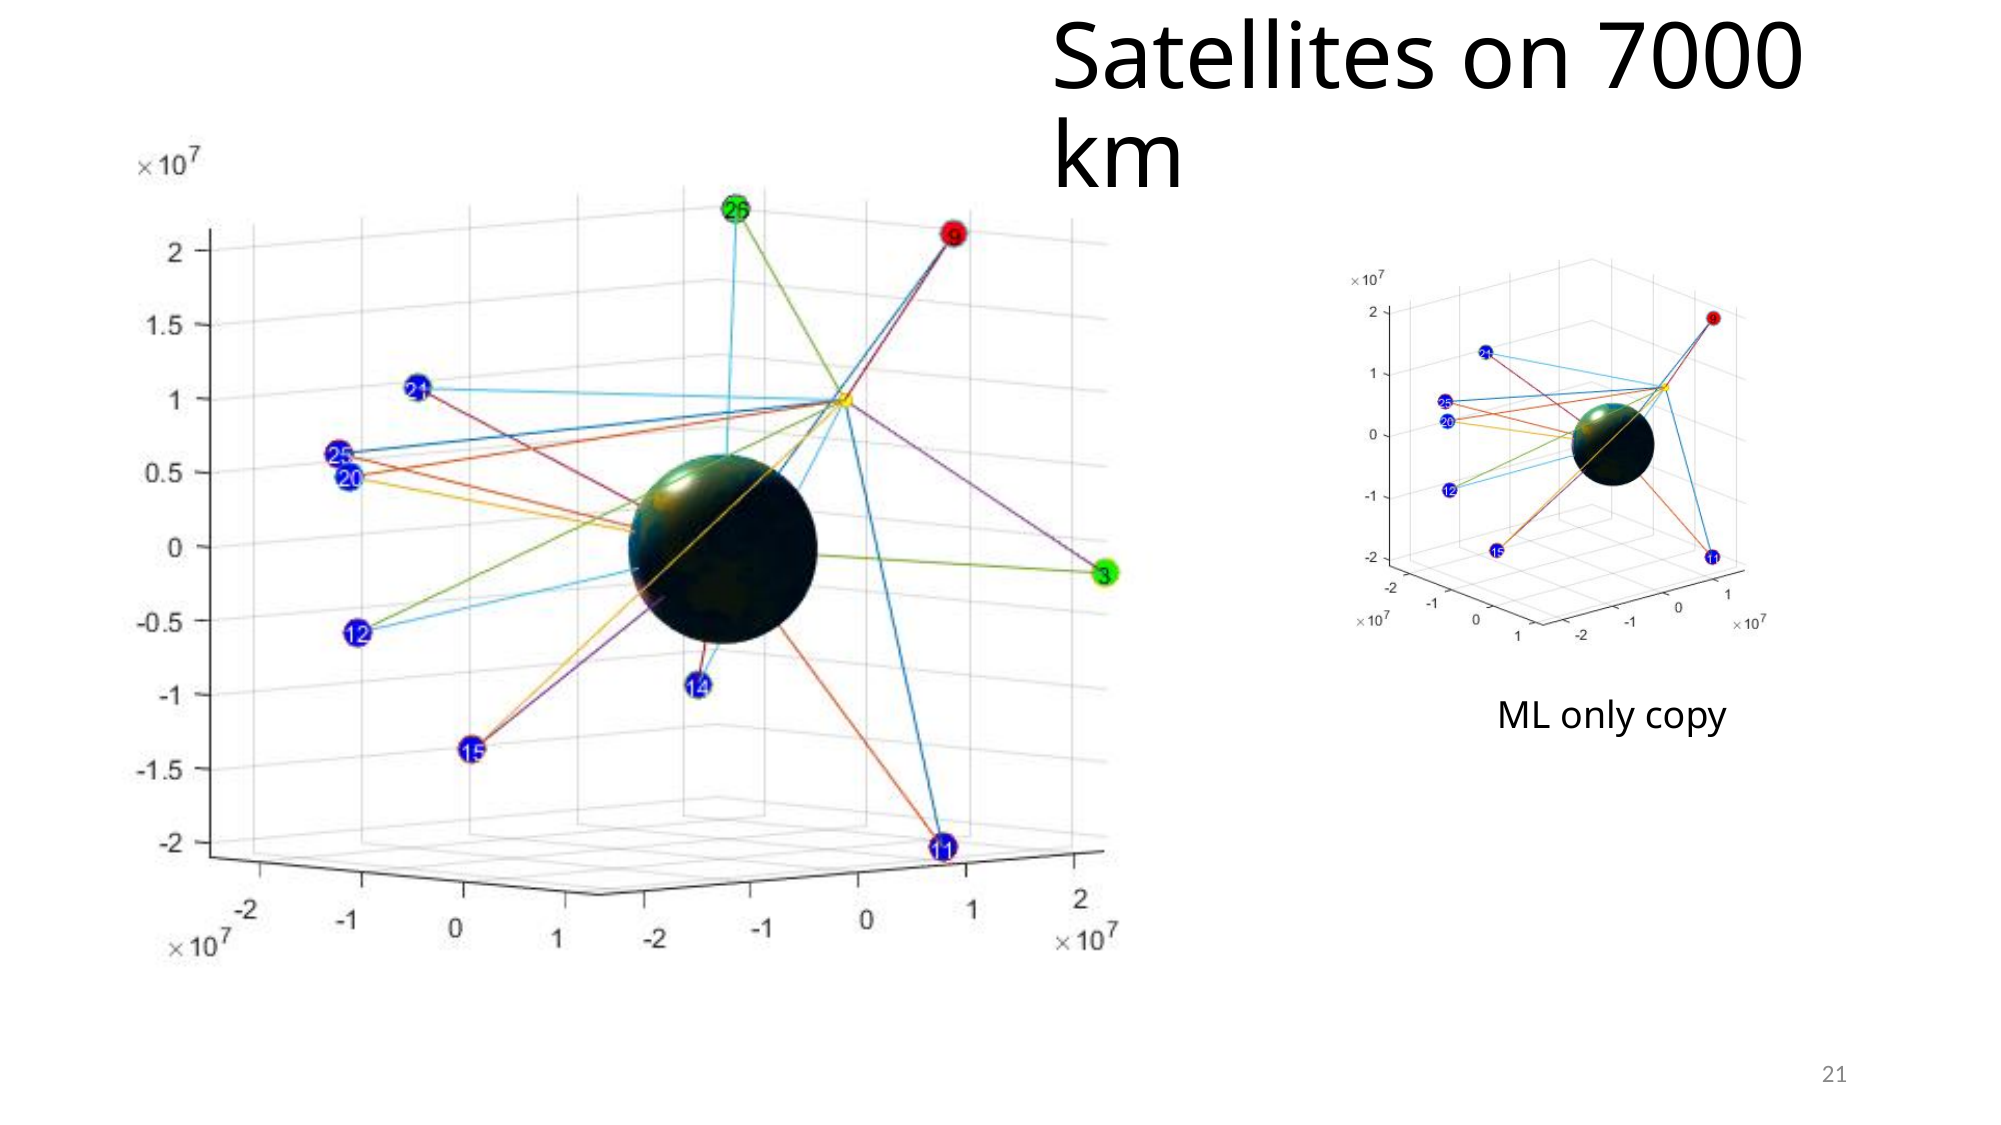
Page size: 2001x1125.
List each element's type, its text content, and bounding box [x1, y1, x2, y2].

slide_number 21 [1412, 1042, 1863, 1103]
title Satellites on 7000 km [1036, 0, 1943, 218]
text_box ML only copy [1481, 607, 1943, 825]
picture [1250, 216, 1863, 676]
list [56, 119, 1219, 992]
